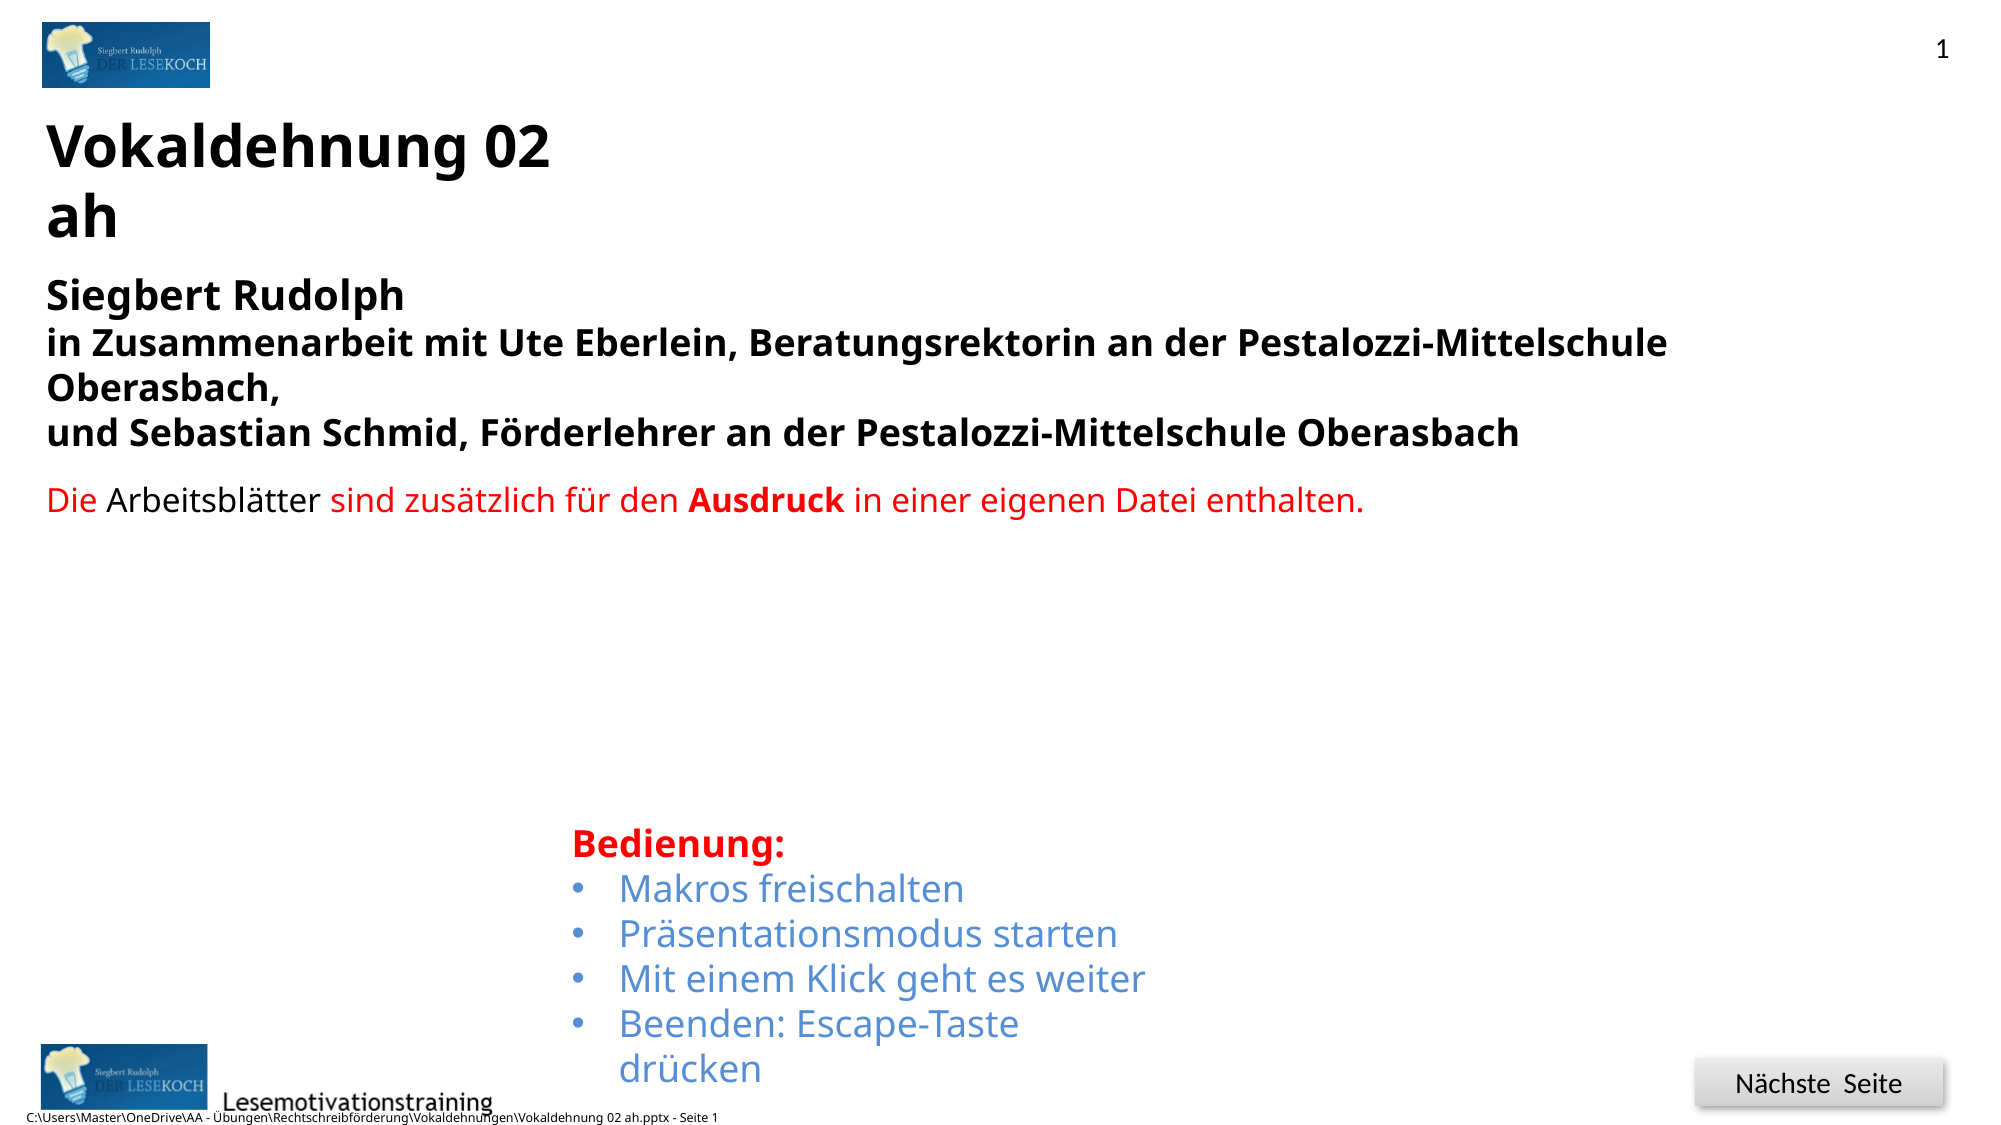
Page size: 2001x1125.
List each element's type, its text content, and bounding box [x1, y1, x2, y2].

picture [40, 1044, 508, 1102]
picture [42, 22, 210, 88]
text_box Vokaldehnung 02 ah Siegbert Rudolph in Zusammenarbeit mit Ute Eberlein, Beratungsrektorin an der Pestalozzi-Mittelschule Oberasbach, und Sebastian Schmid, Förderlehrer an der Pestalozzi-Mittelschule Oberasbach Die Arbeitsblätter sind zusätzlich für den Ausdruck in einer eigenen Datei enthalten. [31, 101, 1827, 572]
slide_number 1 [1614, 21, 1965, 82]
text_box C:\Users\Master\OneDrive\AA - Übungen\Rechtschreibförderung\Vokaldehnungen\Vokaldehnung 02 ah.pptx - Seite 1 [11, 1102, 734, 1125]
